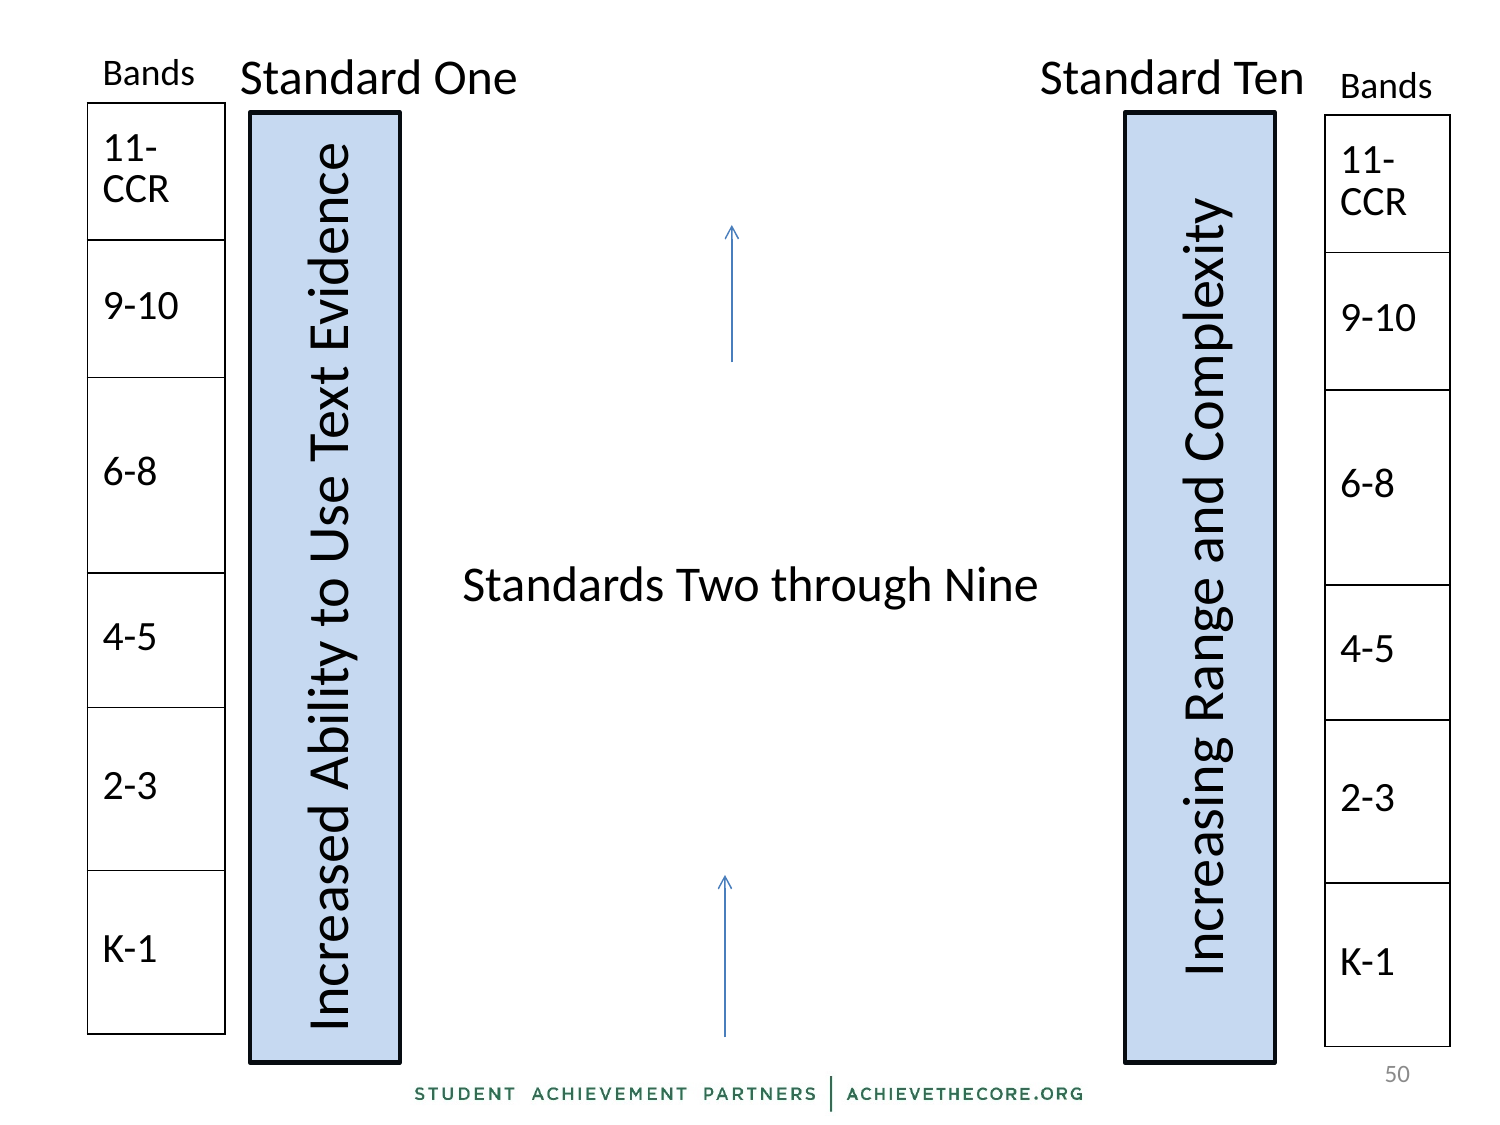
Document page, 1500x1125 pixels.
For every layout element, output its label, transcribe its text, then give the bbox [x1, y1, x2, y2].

text_box Increasing Range and Complexity [1123, 113, 1277, 1042]
table_cell 6-8 [88, 378, 224, 572]
table_cell 4-5 [88, 574, 224, 707]
table_cell 2-3 [1326, 721, 1449, 882]
table_cell 9-10 [1326, 253, 1449, 389]
text_box Standard Ten [1024, 37, 1373, 113]
table_cell 11-CCR [1326, 116, 1449, 252]
picture [399, 1071, 1101, 1116]
table_cell K-1 [88, 871, 224, 1033]
table_cell 4-5 [1326, 586, 1449, 719]
table_cell 6-8 [1326, 391, 1449, 584]
table_cell K-1 [1326, 884, 1449, 1046]
slide_number 50 [1074, 1042, 1425, 1103]
table_cell 11-CCR [88, 104, 224, 239]
text_box Increased Ability to Use Text Evidence [248, 113, 402, 1065]
table_header Bands [88, 50, 224, 102]
text_box Standards Two through Nine [410, 535, 1102, 627]
table_header Bands [1325, 62, 1450, 114]
text_box [312, 149, 343, 211]
table_cell 2-3 [88, 708, 224, 870]
table_cell 9-10 [88, 241, 224, 377]
text_box Standard One [224, 37, 600, 113]
